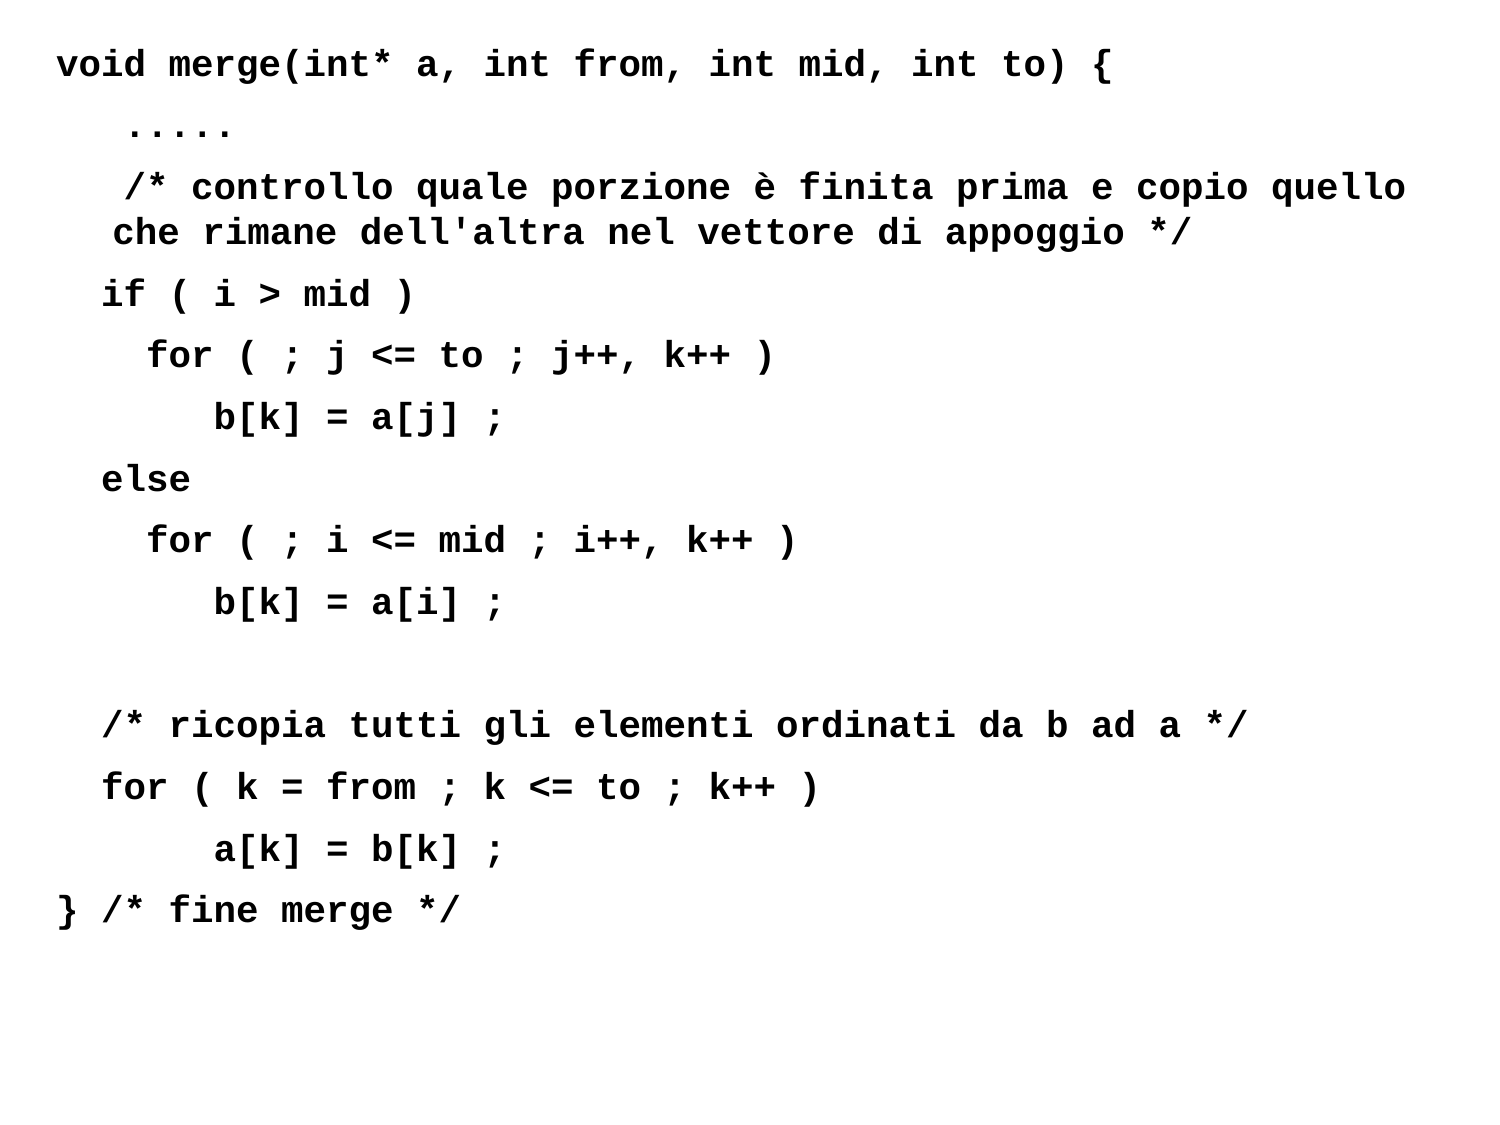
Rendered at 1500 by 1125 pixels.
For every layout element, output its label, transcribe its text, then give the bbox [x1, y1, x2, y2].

list void merge(int* a, int from, int mid, int to) { ..... /* controllo quale porzione è finita prima e copio quello che rimane dell'altra nel vettore di appoggio */ if ( i > mid ) for ( ; j <= to ; j++, k++ ) b[k] = a[j] ; else for ( ; i <= mid ; i++, k++ ) b[k] = a[i] ; /* ricopia tutti gli elementi ordinati da b ad a */ for ( k = from ; k <= to ; k++ ) a[k] = b[k] ; } /* fine merge */ [41, 30, 1500, 1125]
